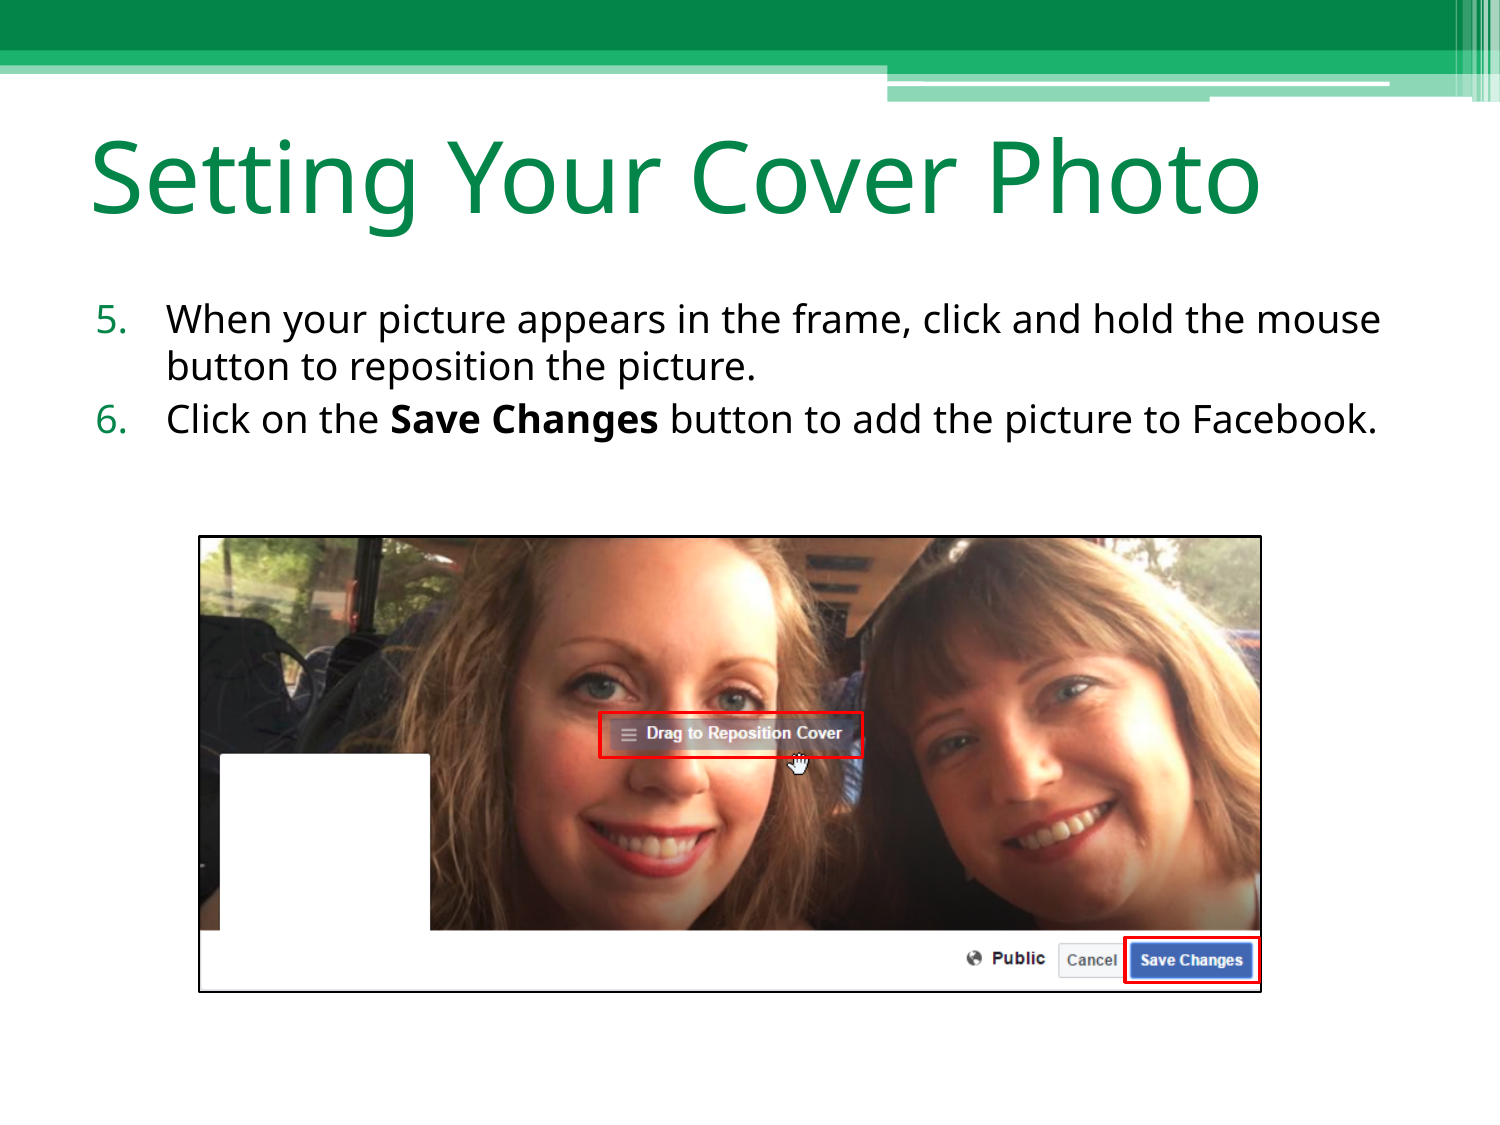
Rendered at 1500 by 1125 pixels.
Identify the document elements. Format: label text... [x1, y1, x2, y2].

list When your picture appears in the frame, click and hold the mouse button to reposition the picture. Click on the Save Changes button to add the picture to Facebook. [80, 286, 1413, 488]
title Setting Your Cover Photo [75, 85, 1425, 261]
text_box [199, 537, 1261, 992]
